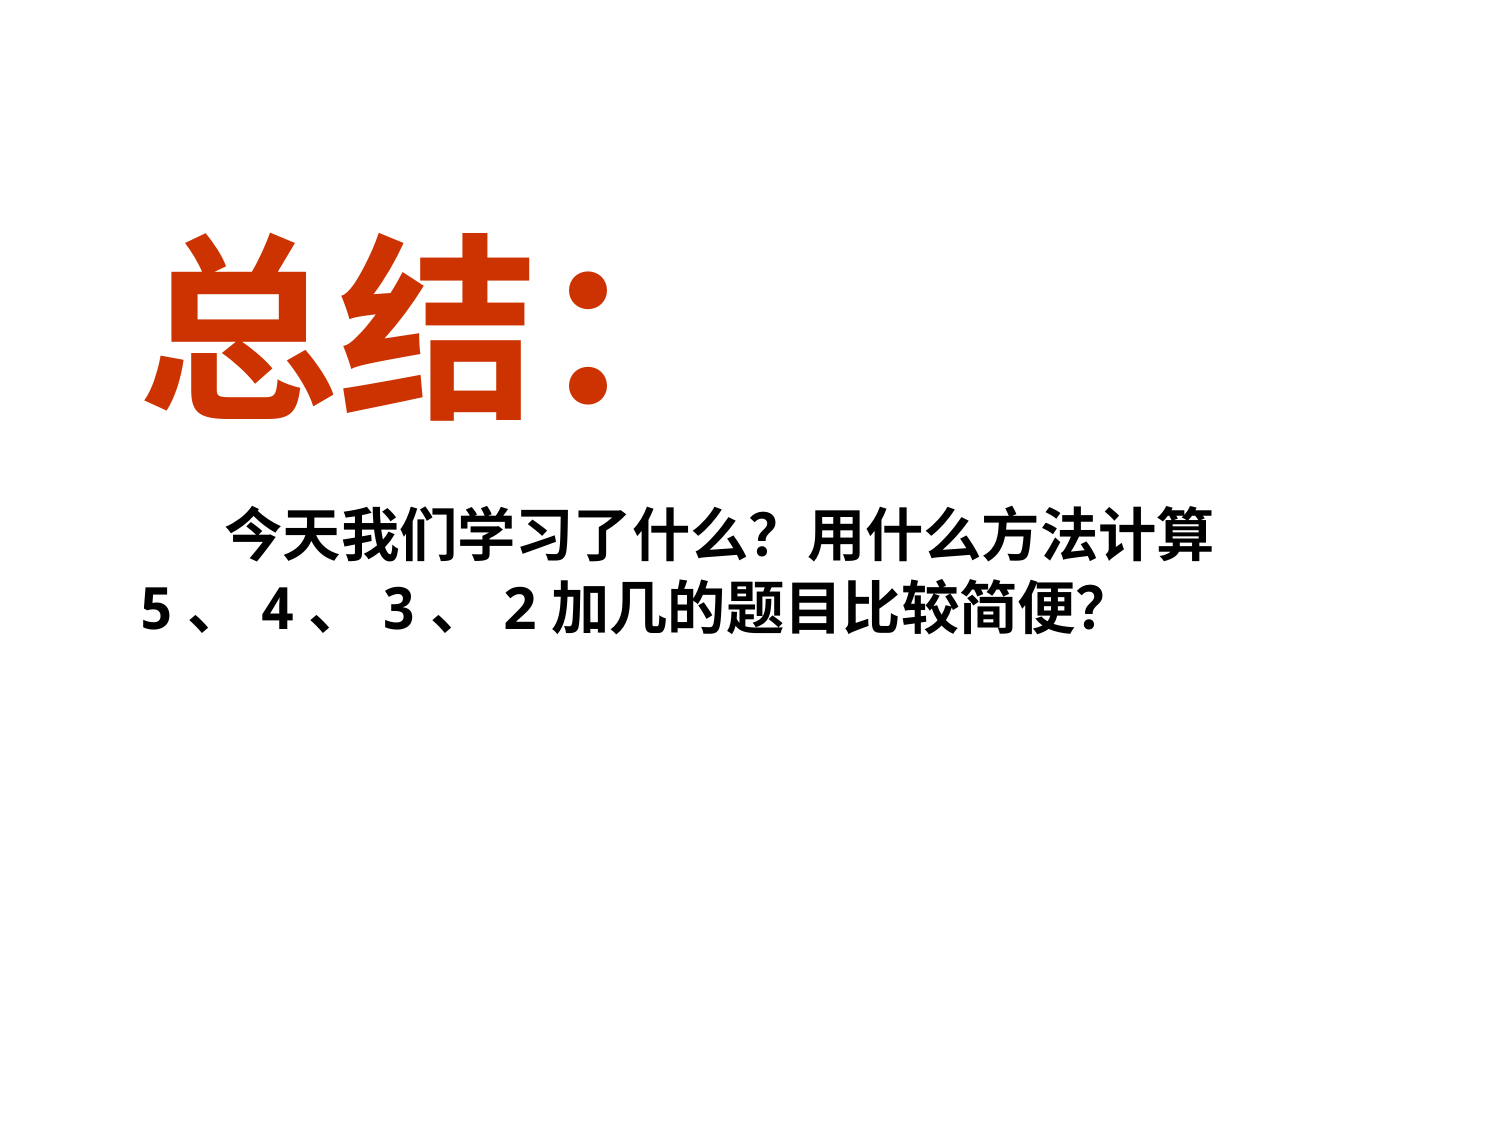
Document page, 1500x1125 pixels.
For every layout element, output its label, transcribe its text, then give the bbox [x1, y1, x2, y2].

text_box 总结： 今天我们学习了什么？用什么方法计算5、4、3、2加几的题目比较简便？ [123, 196, 1424, 649]
